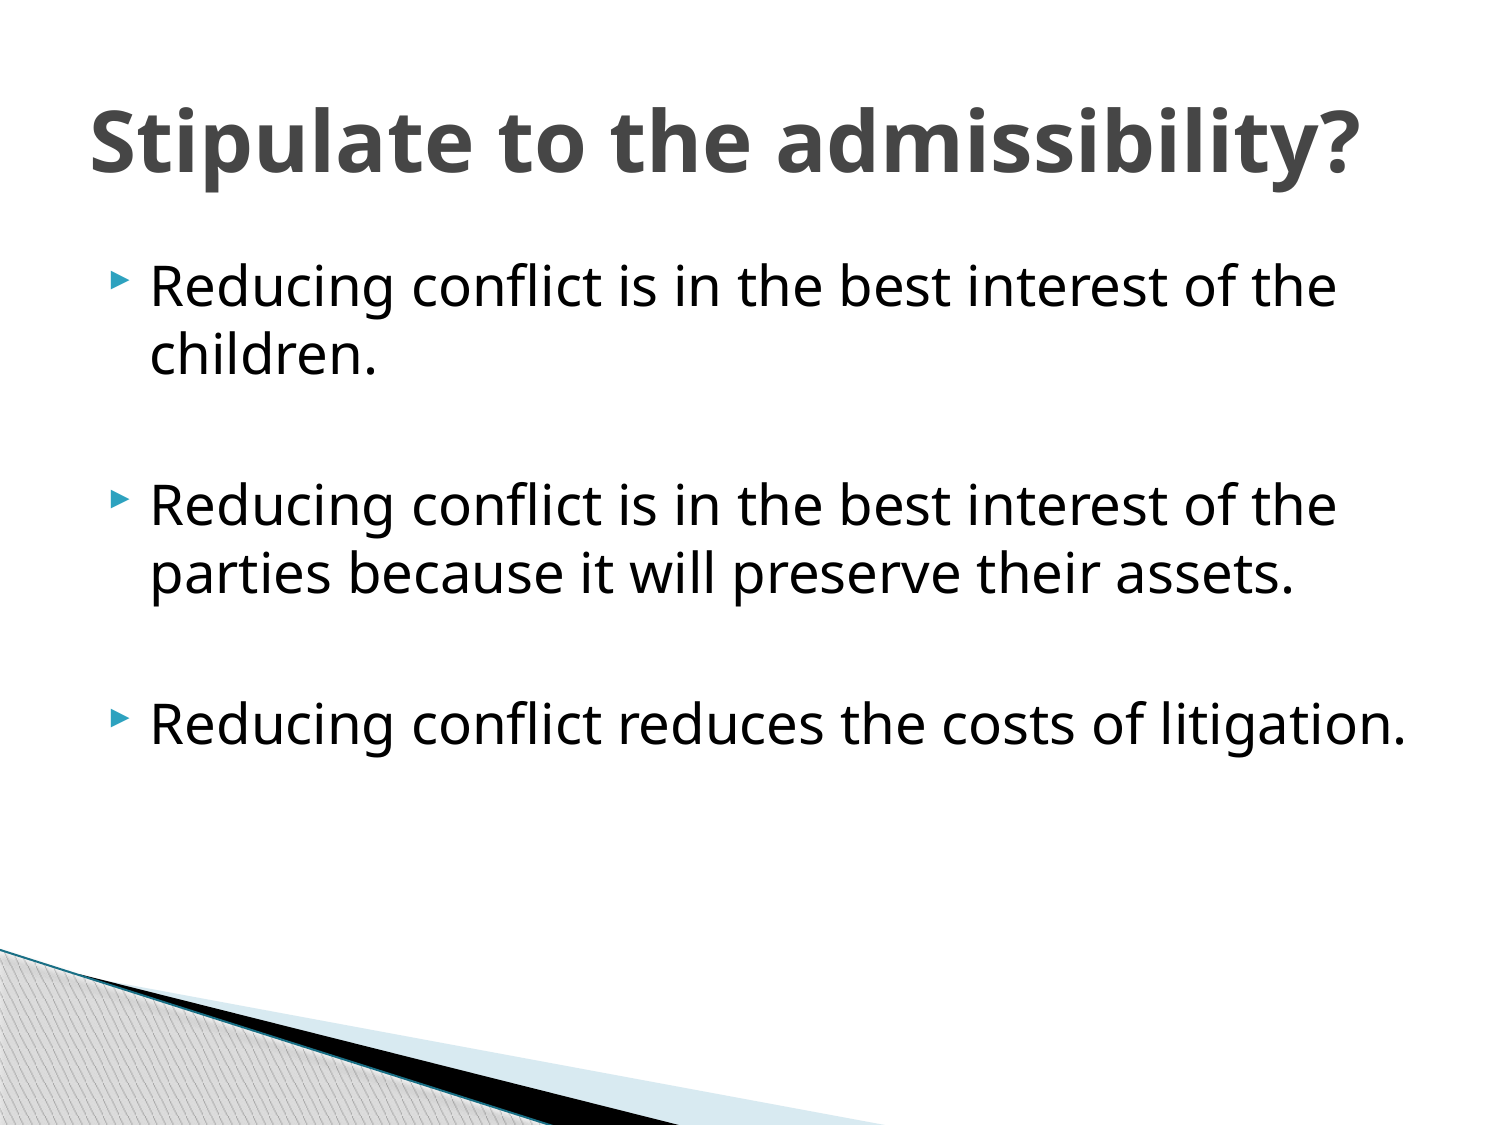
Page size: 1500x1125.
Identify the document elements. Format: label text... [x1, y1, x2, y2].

title Stipulate to the admissibility? [75, 45, 1425, 233]
list Reducing conflict is in the best interest of the children. Reducing conflict is in the best interest of the parties because it will preserve their assets. Reducing conflict reduces the costs of litigation. [75, 243, 1425, 986]
